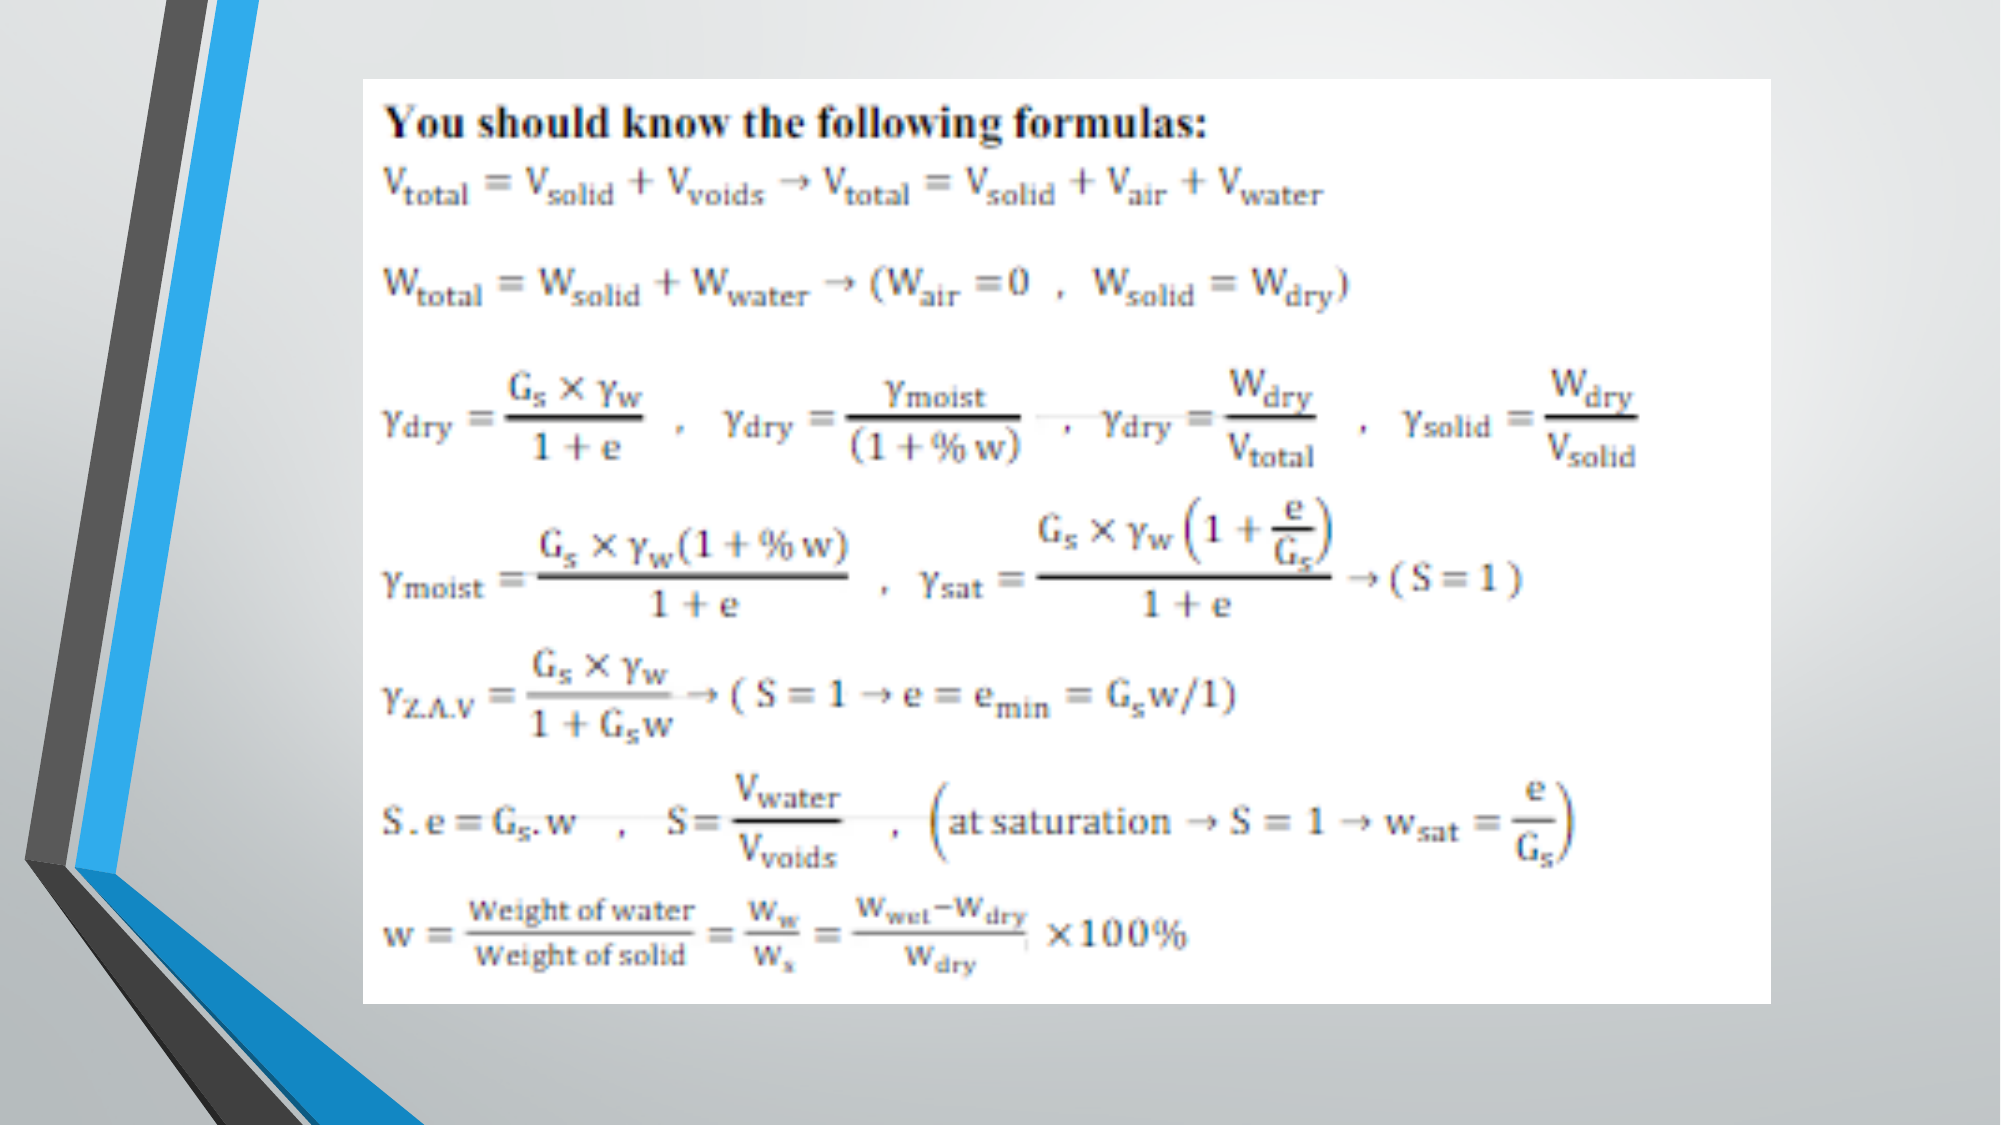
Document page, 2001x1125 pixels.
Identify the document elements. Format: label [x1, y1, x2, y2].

picture [363, 79, 1772, 1005]
